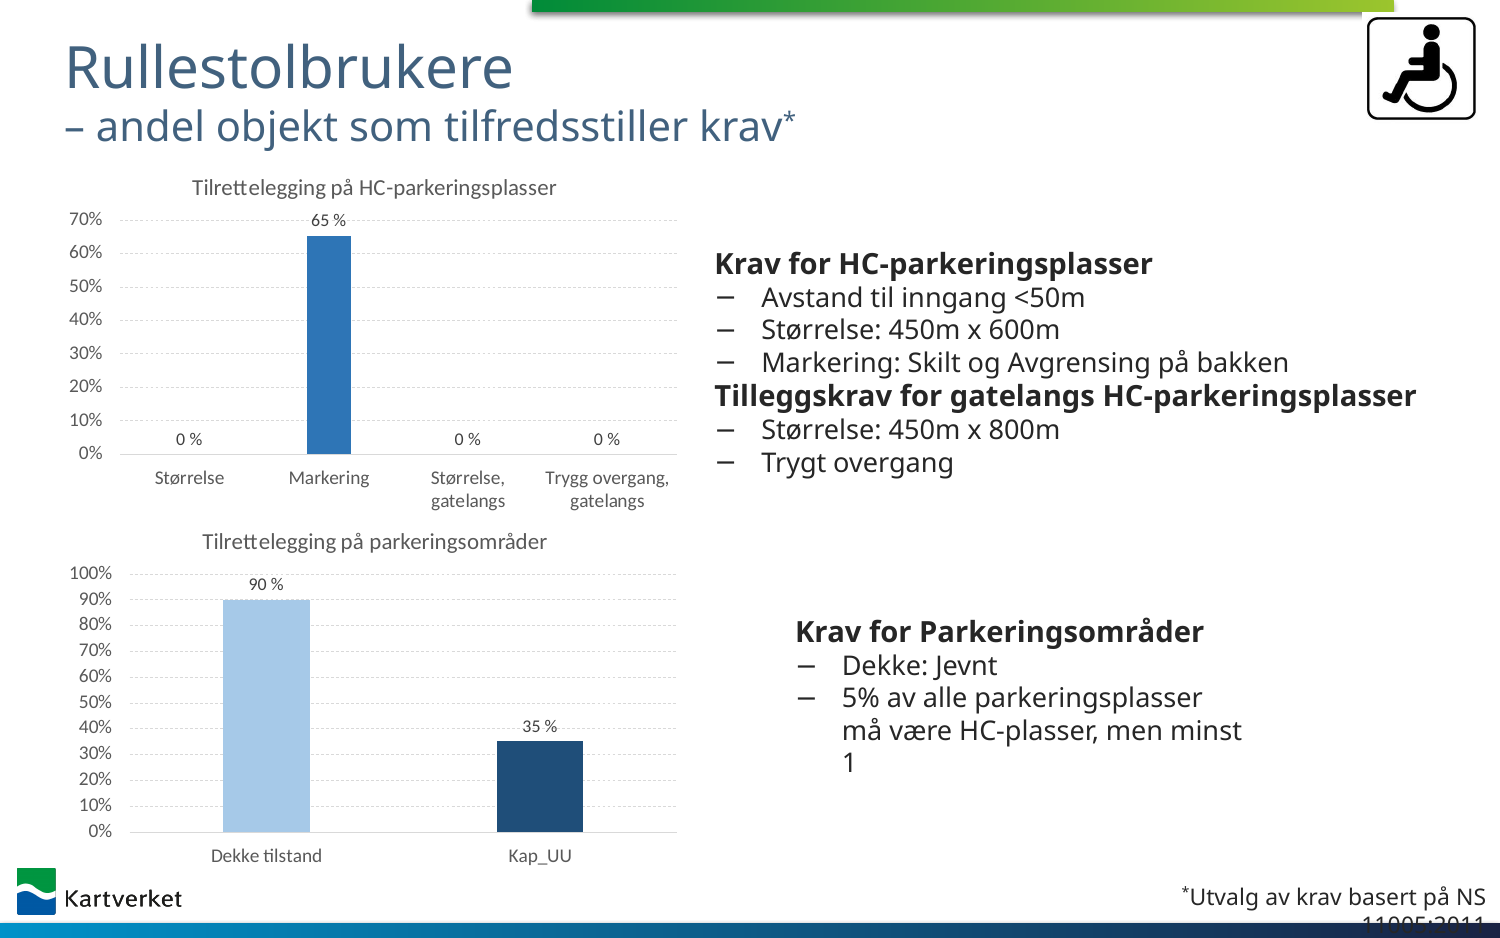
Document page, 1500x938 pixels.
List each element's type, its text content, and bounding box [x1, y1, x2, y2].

picture [1362, 12, 1481, 126]
text_box Krav for Parkeringsområder Dekke: Jevnt 5% av alle parkeringsplasser må være HC-plasser, men minst 1 [780, 605, 1261, 786]
picture [62, 166, 688, 519]
text_box Rullestolbrukere – andel objekt som tilfredsstiller krav* [49, 25, 1431, 158]
text_box *Utvalg av krav basert på NS 11005:2011 [1068, 873, 1500, 938]
picture [62, 520, 688, 874]
text_box Krav for HC-parkeringsplasser Avstand til inngang <50m Størrelse: 450m x 600m Markering: Skilt og Avgrensing på bakken Tilleggskrav for gatelangs HC-parkeringsplasser Størrelse: 450m x 800m Trygt overgang [699, 237, 1433, 485]
